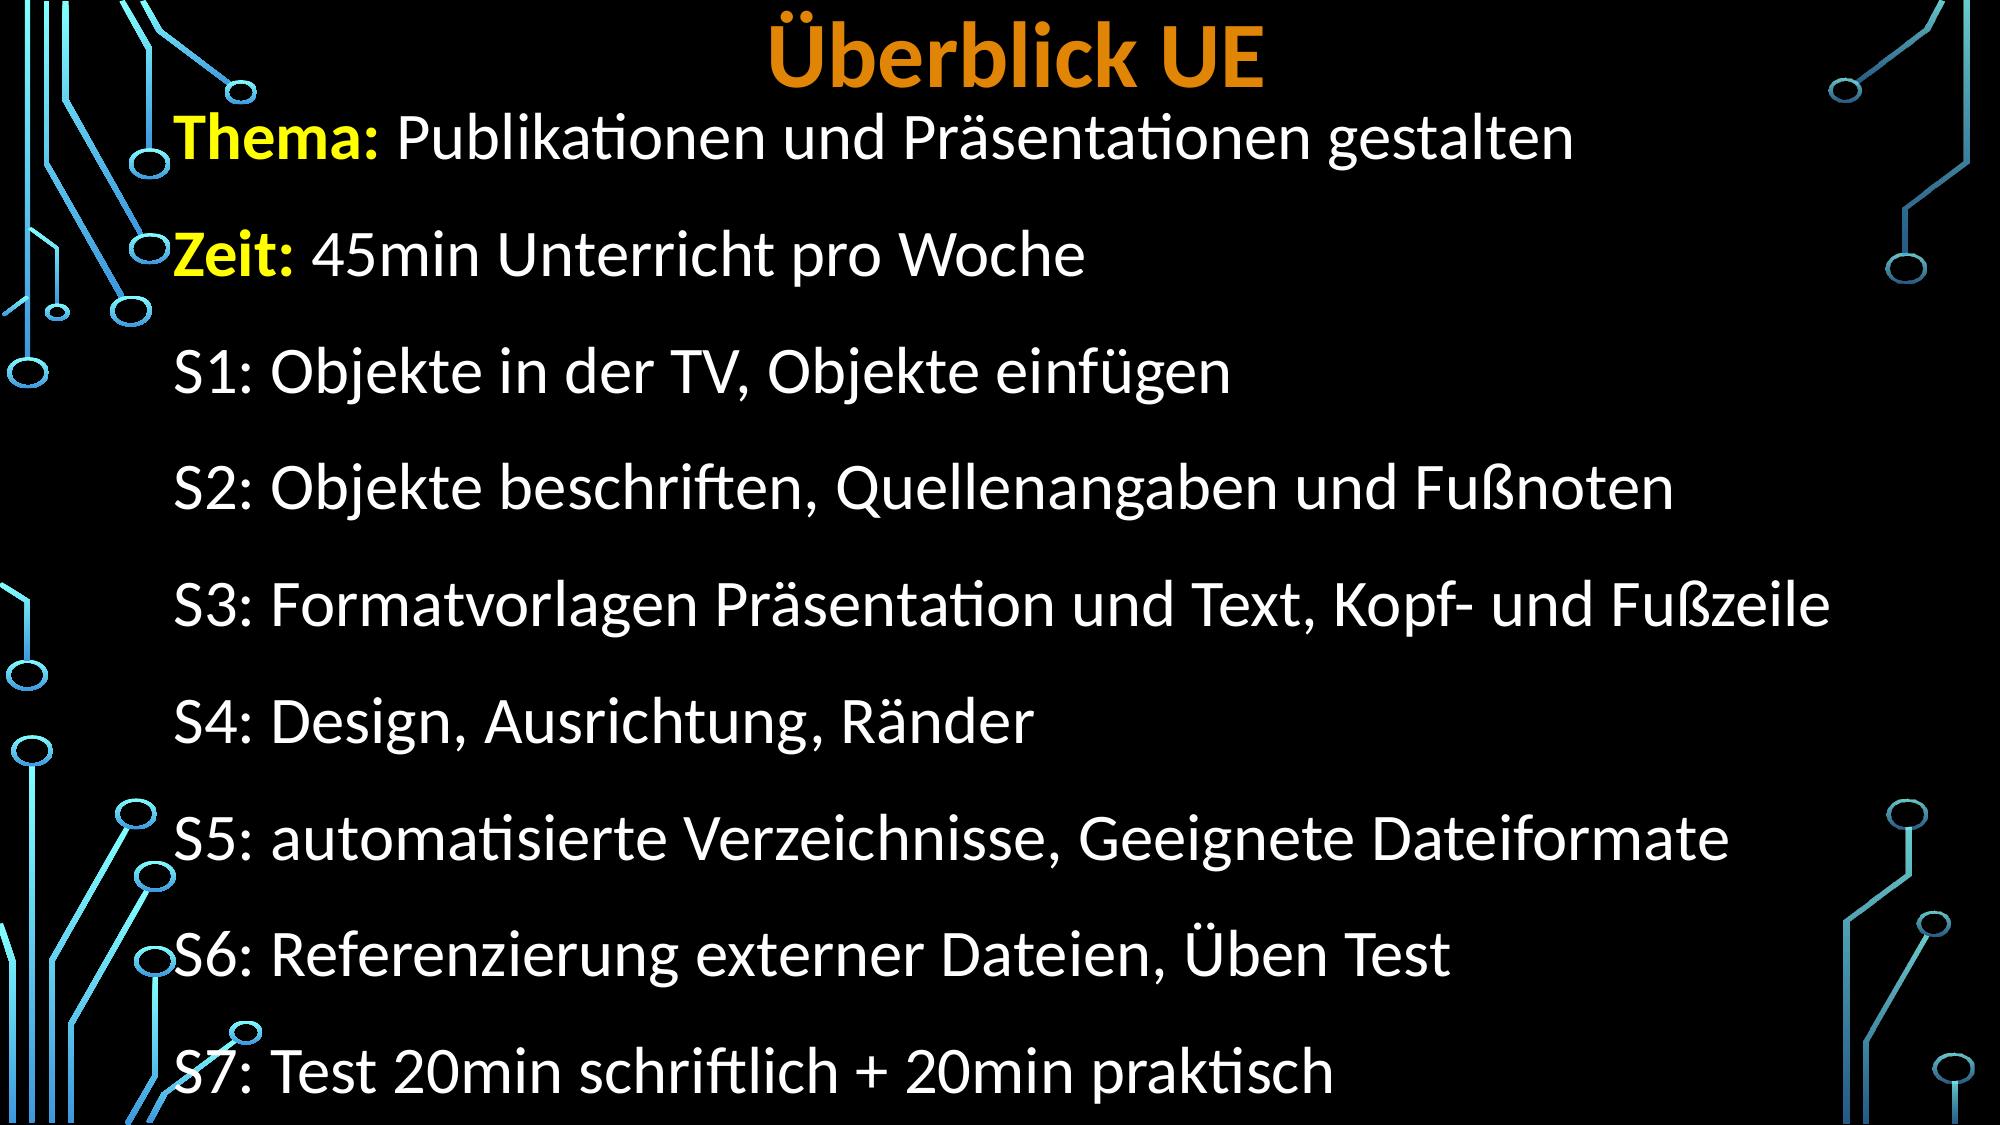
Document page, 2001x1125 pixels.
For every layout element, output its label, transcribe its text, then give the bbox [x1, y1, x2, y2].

title Überblick UE [204, 0, 1830, 69]
list Thema: Publikationen und Präsentationen gestalten Zeit: 45min Unterricht pro Woche S1: Objekte in der TV, Objekte einfügen S2: Objekte beschriften, Quellenangaben und Fußnoten S3: Formatvorlagen Präsentation und Text, Kopf- und Fußzeile S4: Design, Ausrichtung, Ränder S5: automatisierte Verzeichnisse, Geeignete Dateiformate S6: Referenzierung externer Dateien, Üben Test S7: Test 20min schriftlich + 20min praktisch [158, 69, 2000, 1034]
